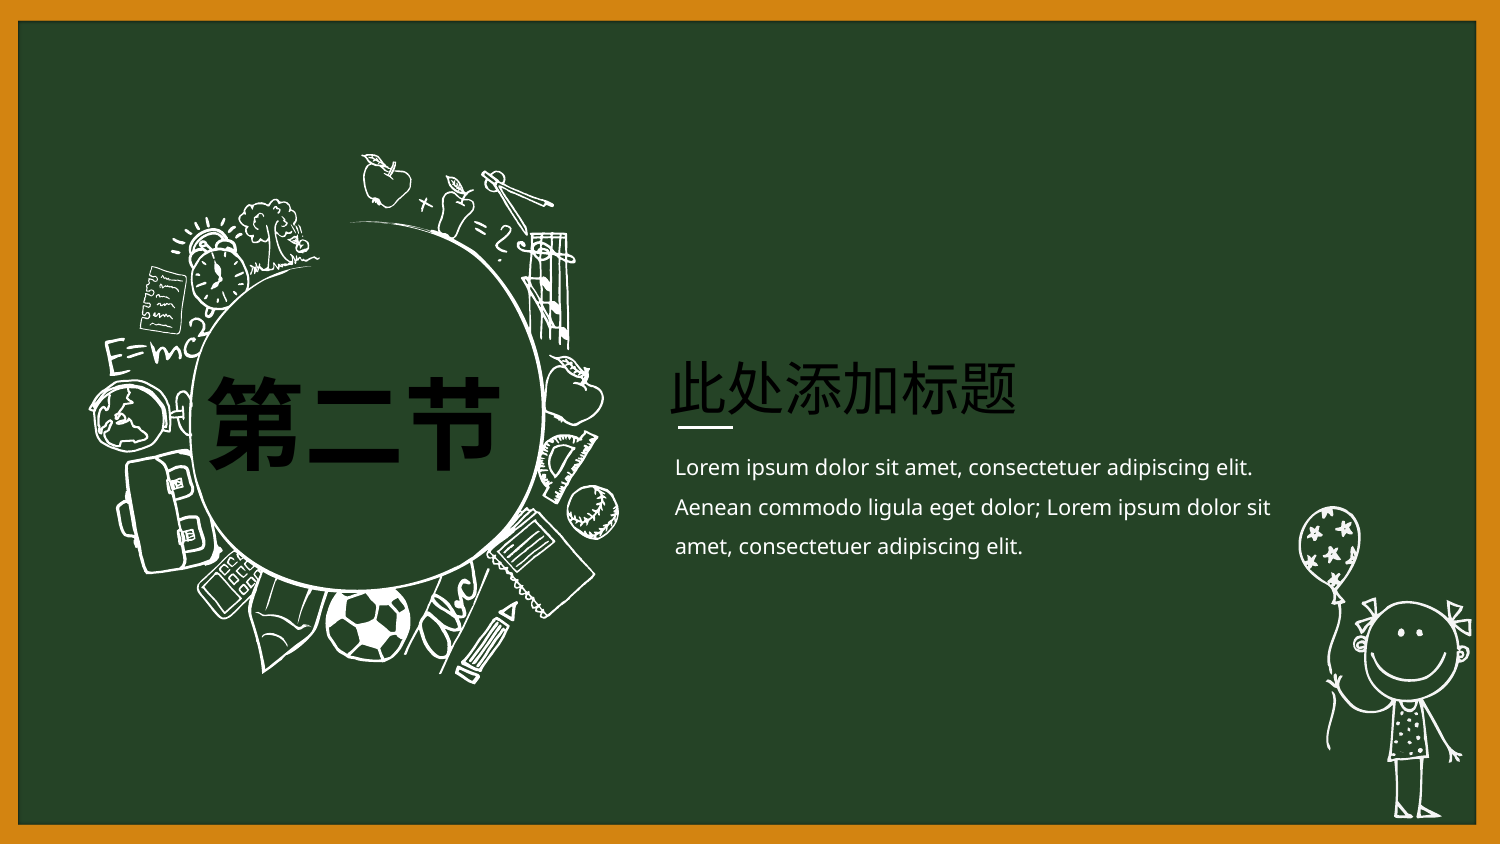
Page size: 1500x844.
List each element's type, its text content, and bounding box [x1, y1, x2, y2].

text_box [88, 153, 619, 685]
text_box 此处添加标题 [653, 344, 1033, 430]
picture [0, 0, 1500, 844]
text_box Lorem ipsum dolor sit amet, consectetuer adipiscing elit. Aenean commodo ligula eget dolor; Lorem ipsum dolor sit amet, consectetuer adipiscing elit. [660, 433, 1345, 567]
